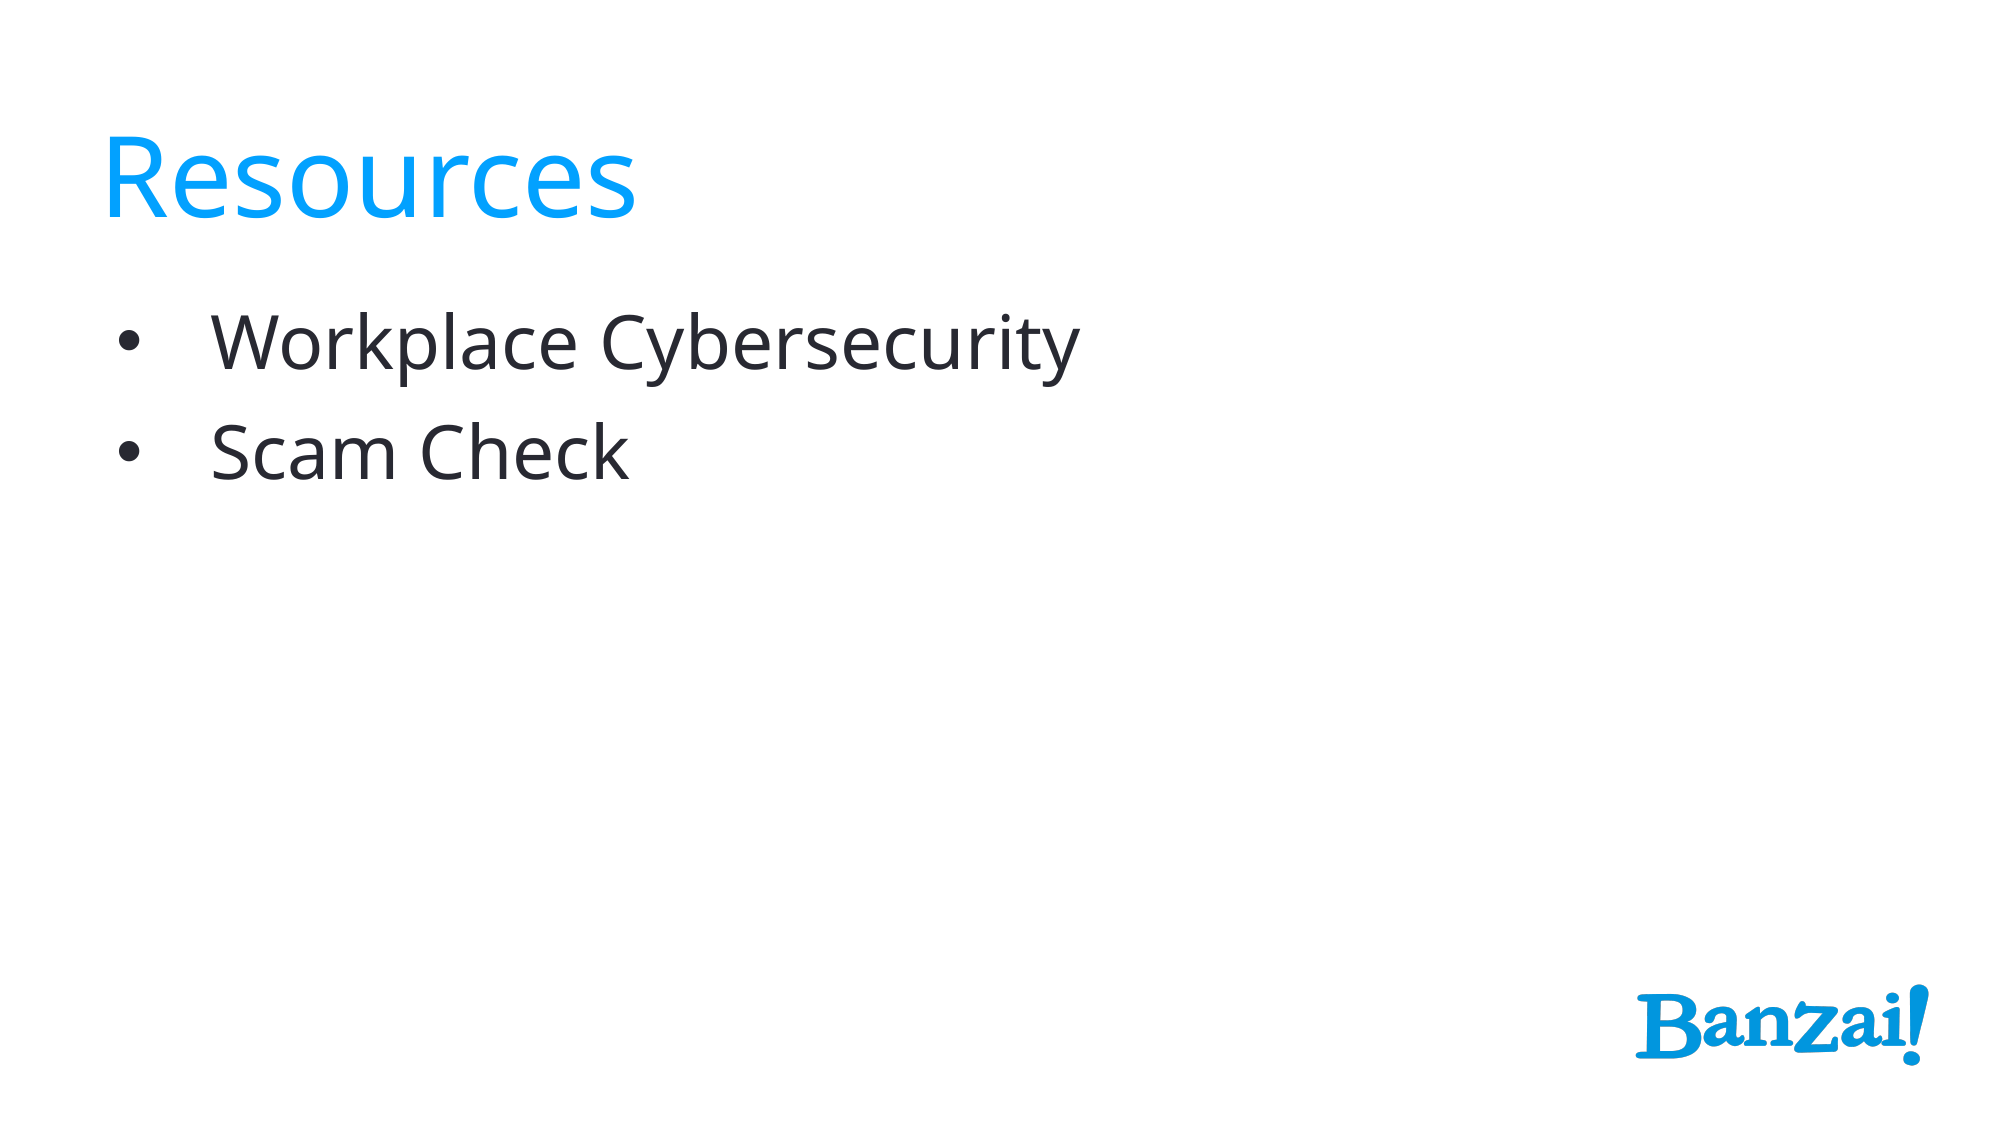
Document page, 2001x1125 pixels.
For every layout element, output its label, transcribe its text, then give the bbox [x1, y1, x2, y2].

subtitle Workplace Cybersecurity Scam Check [108, 286, 1892, 1047]
picture [1596, 944, 1969, 1106]
title Resources [91, 16, 1892, 250]
